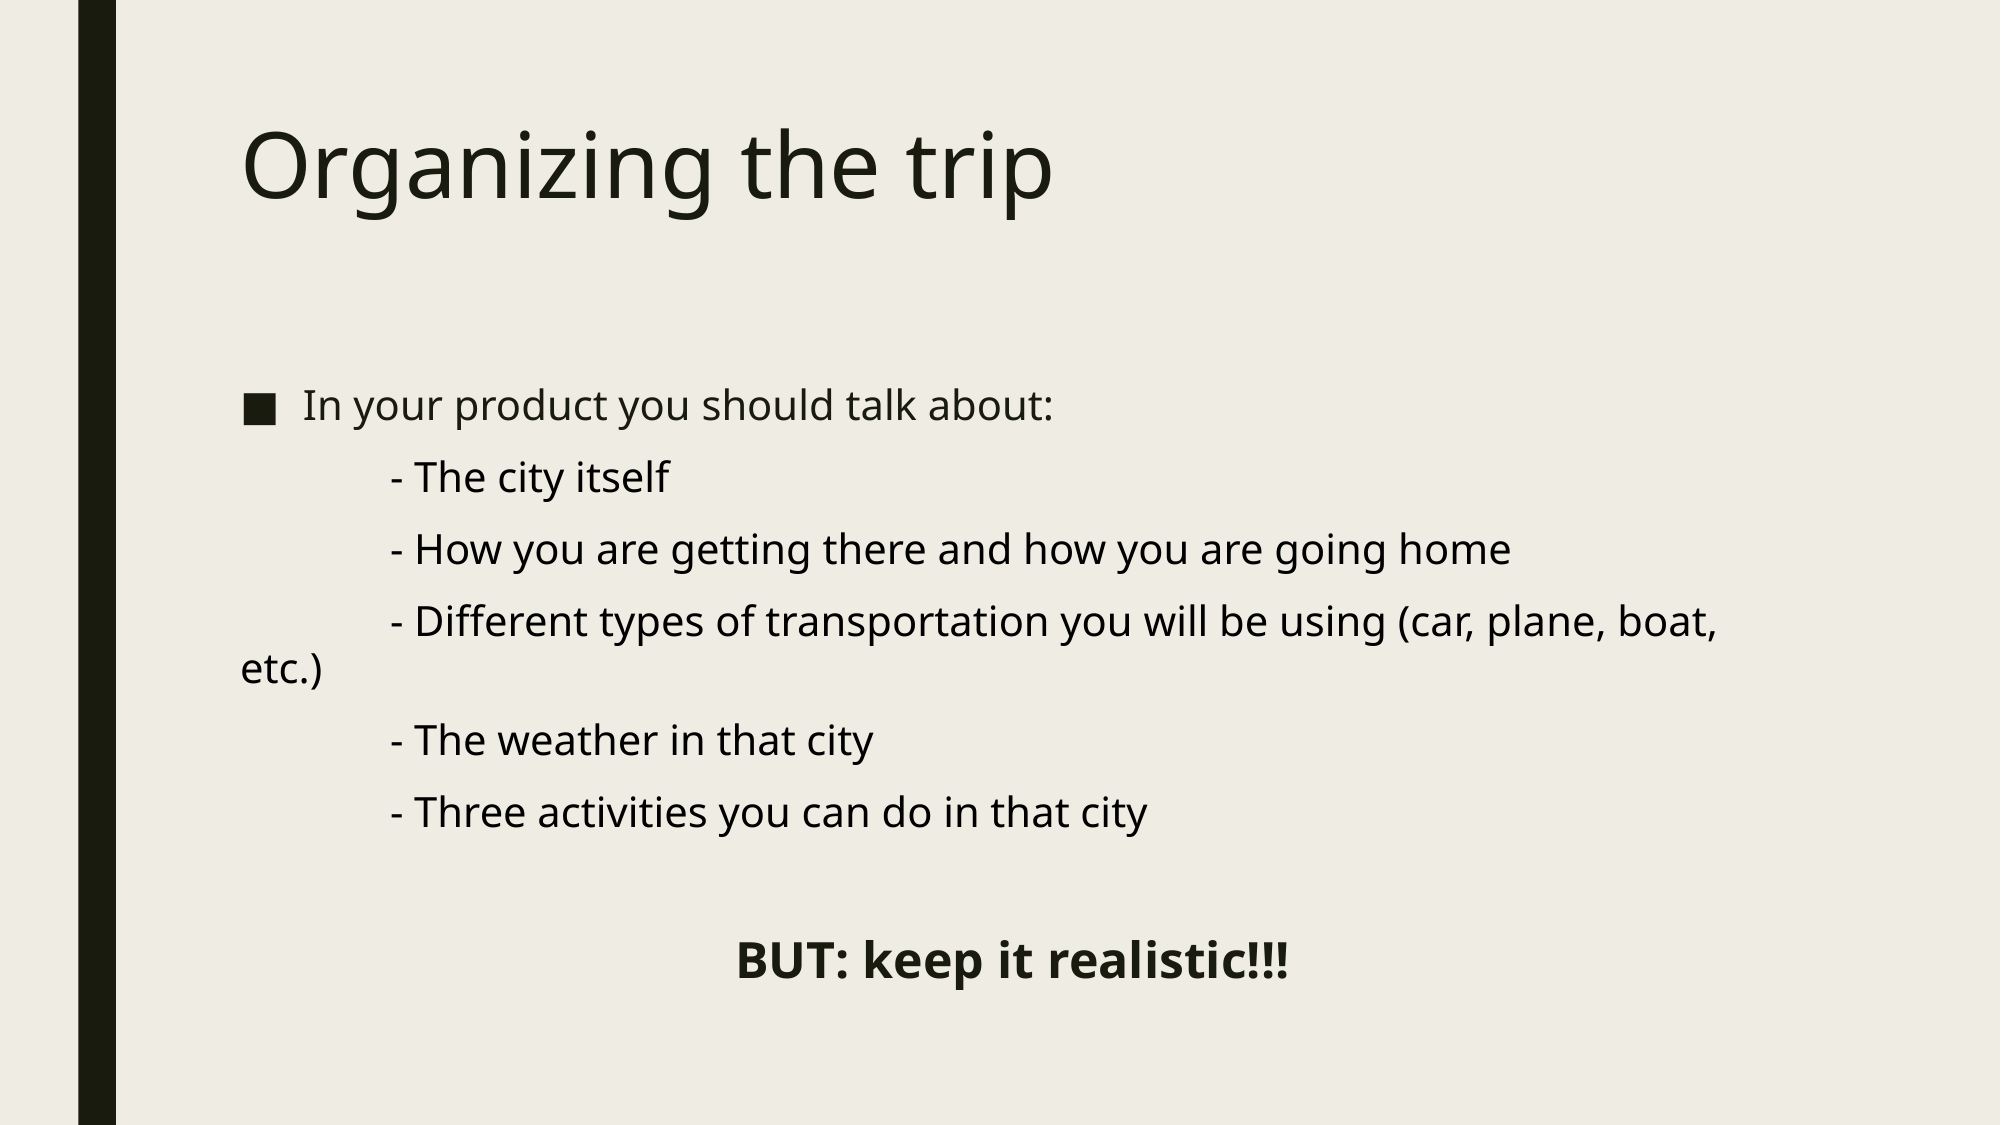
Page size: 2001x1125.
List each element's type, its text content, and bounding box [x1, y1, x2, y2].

list In your product you should talk about: - The city itself - How you are getting there and how you are going home - Different types of transportation you will be using (car, plane, boat, etc.) - The weather in that city - Three activities you can do in that city BUT: keep it realistic!!! [225, 375, 1800, 963]
title Organizing the trip [225, 112, 1800, 357]
